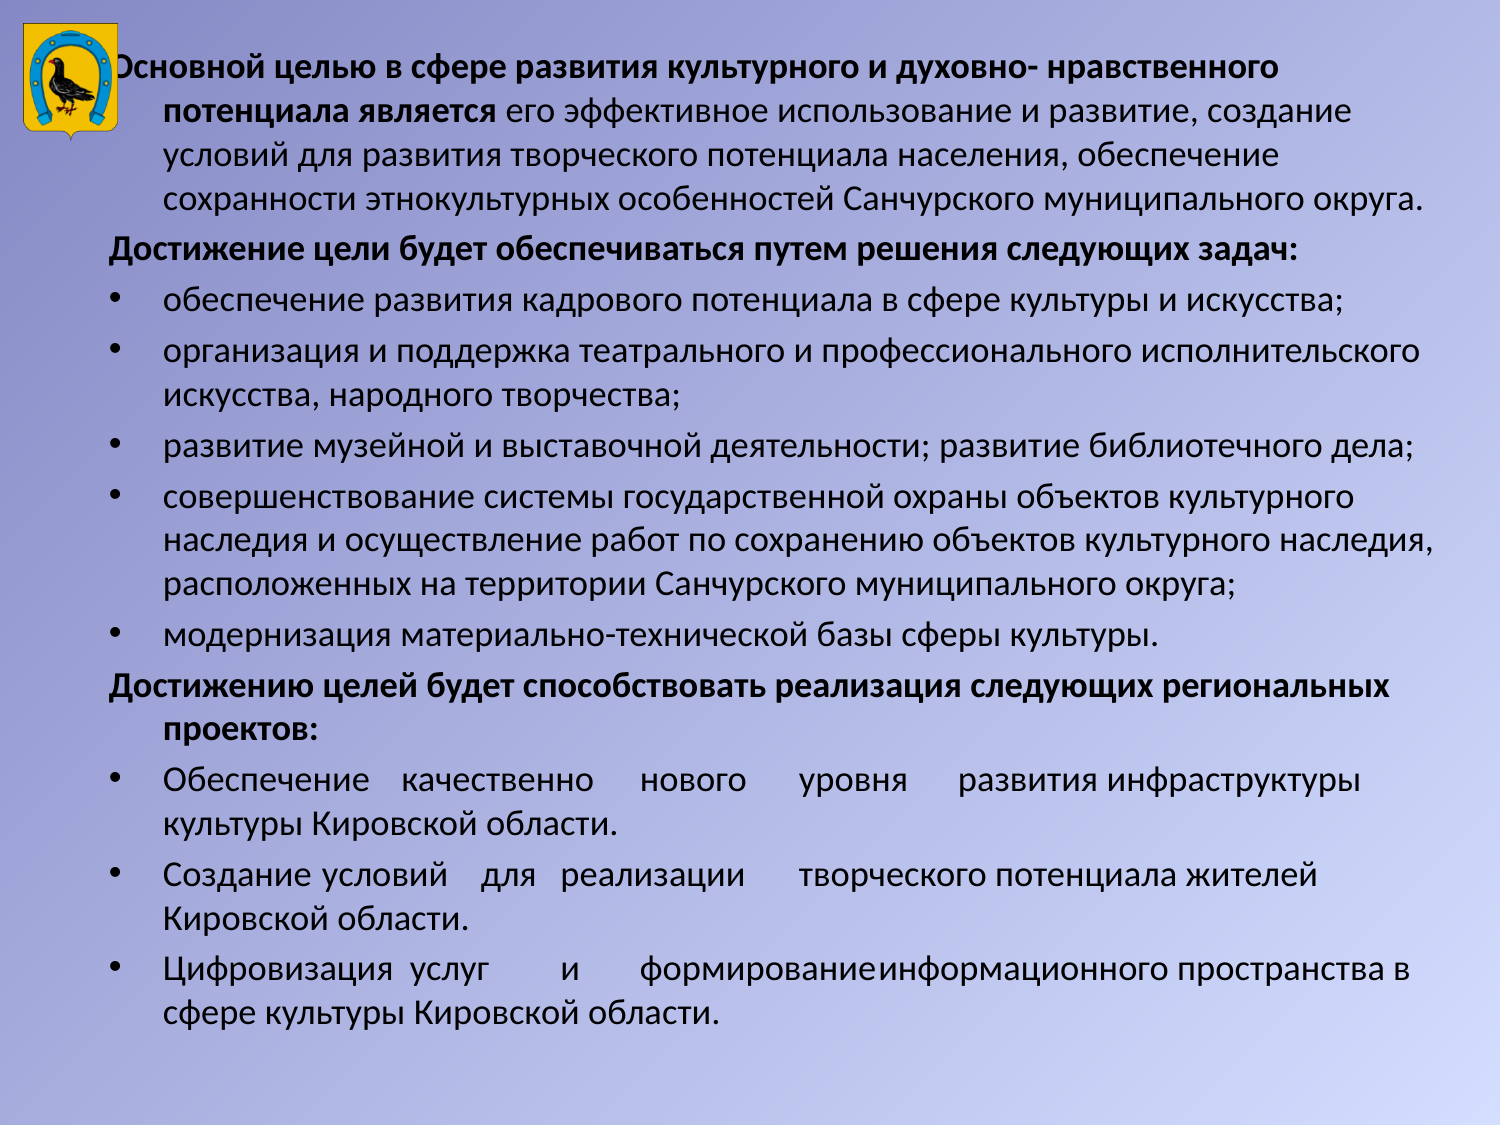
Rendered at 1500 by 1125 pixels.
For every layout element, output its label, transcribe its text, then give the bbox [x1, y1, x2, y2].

picture [23, 23, 119, 141]
list Основной целью в сфере развития культурного и духовно- нравственного потенциала является его эффективное использование и развитие, создание условий для развития творческого потенциала населения, обеспечение сохранности этнокультурных особенностей Санчурского муниципального округа. Достижение цели будет обеспечиваться путем решения следующих задач: обеспечение развития кадрового потенциала в сфере культуры и искусства; организация и поддержка театрального и профессионального исполнительского искусства, народного творчества; развитие музейной и выставочной деятельности; развитие библиотечного дела; совершенствование системы государственной охраны объектов культурного наследия и осуществление работ по сохранению объектов культурного наследия, расположенных на территории Санчурского муниципального округа; модернизация материально-технической базы сферы культуры. Достижению целей будет способствовать реализация следующих региональных проектов: Обеспечение качественно нового уровня развития инфраструктуры культуры Кировской области. Создание условий для реализации творческого потенциала жителей Кировской области. Цифровизация услуг и формирование информационного пространства в сфере культуры Кировской области. [93, 35, 1472, 1125]
